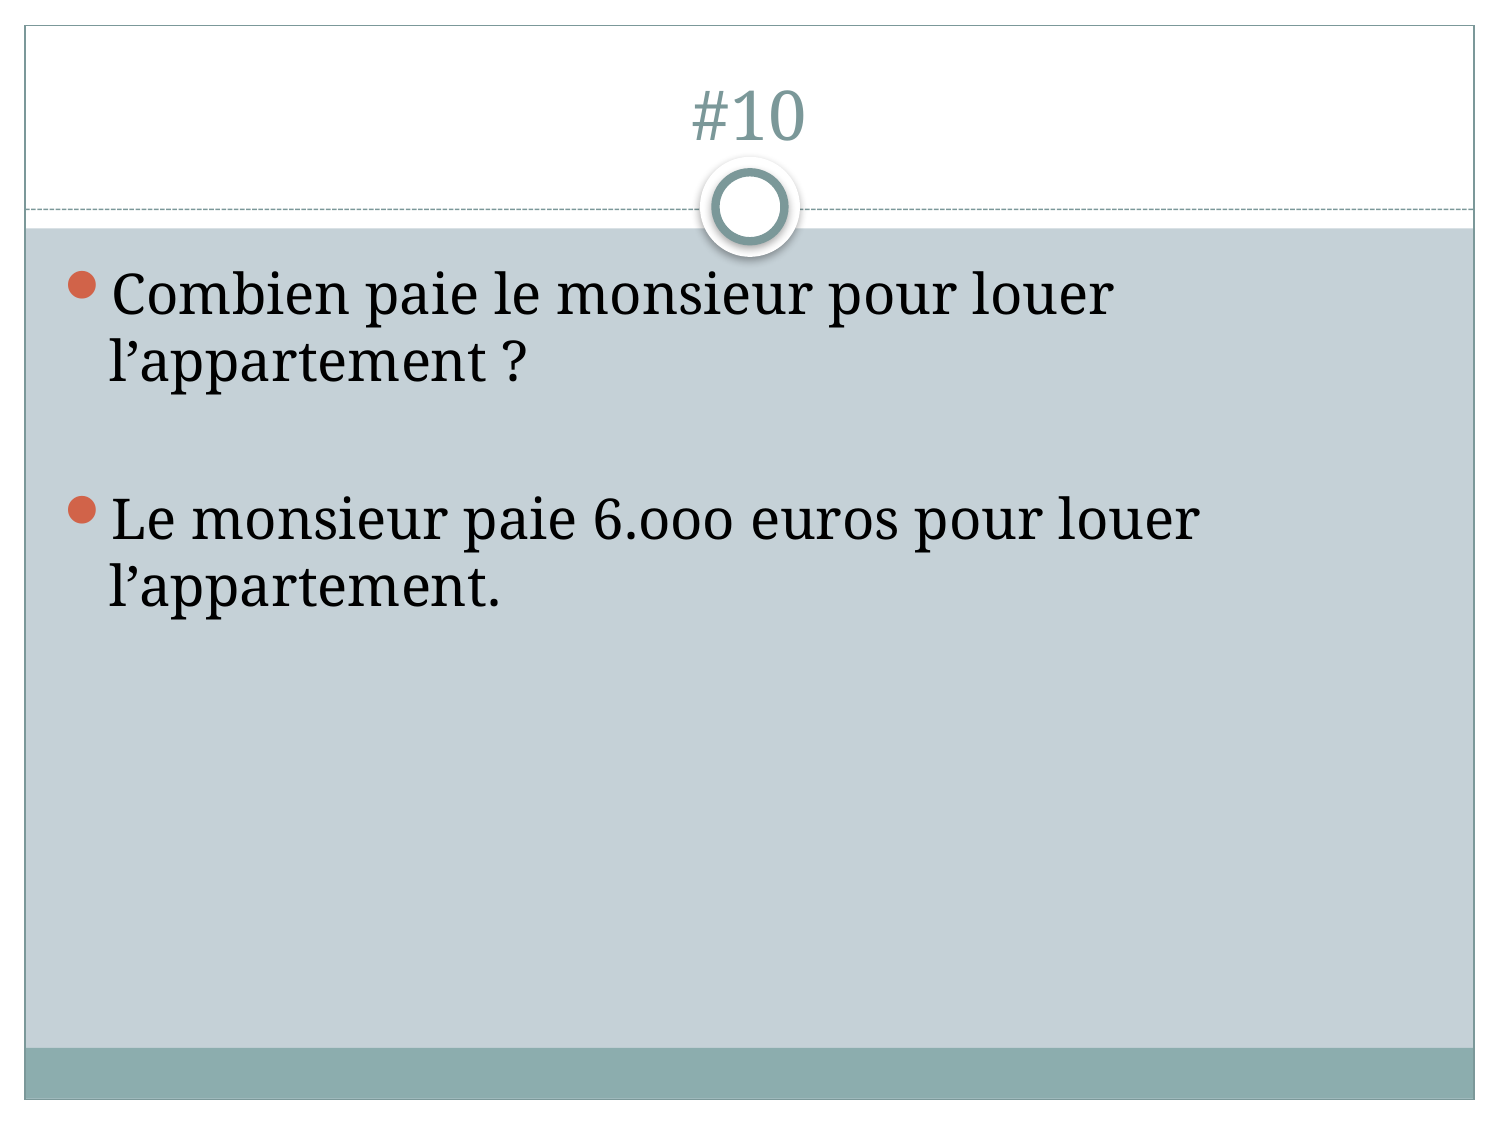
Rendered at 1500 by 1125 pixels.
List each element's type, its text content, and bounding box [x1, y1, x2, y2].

title #10 [49, 37, 1450, 162]
list Combien paie le monsieur pour louer l’appartement ? Le monsieur paie 6.ooo euros pour louer l’appartement. [49, 250, 1445, 1001]
